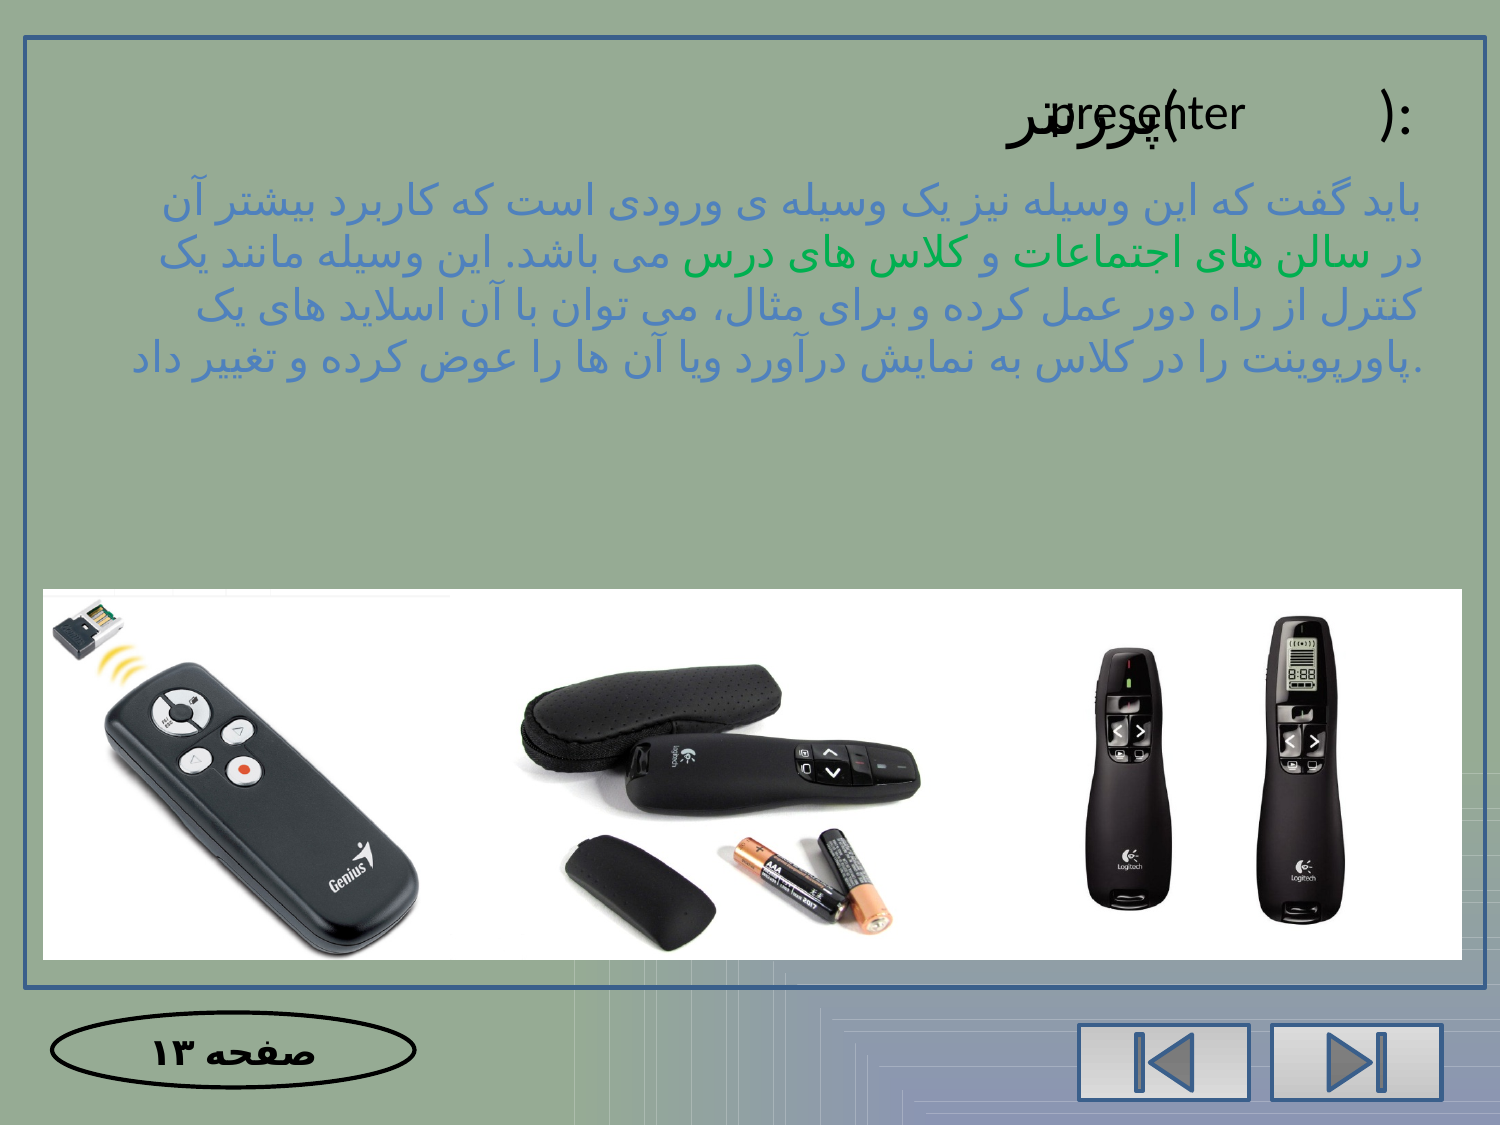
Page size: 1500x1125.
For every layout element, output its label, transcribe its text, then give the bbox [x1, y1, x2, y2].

text_box presenter [1029, 62, 1267, 156]
text_box صفحه ۱۳ [49, 1010, 417, 1090]
text_box [1270, 1023, 1444, 1102]
text_box پرزنتر( ): [962, 62, 1029, 156]
picture [43, 588, 1462, 961]
text_box [1077, 1023, 1251, 1102]
text_box پرزنتر( ): [1267, 62, 1462, 157]
text_box [23, 35, 1487, 990]
text_box باید گفت که این وسیله نیز یک وسیله ی ورودی است که کاربرد بیشتر آن در سالن های اجتماعات و کلاس های درس می باشد. این وسیله مانند یک کنترل از راه دور عمل کرده و برای مثال، می توان با آن اسلاید های یک پاورپوینت را در کلاس به نمایش درآورد ویا آن ها را عوض کرده و تغییر داد. [112, 156, 1439, 397]
